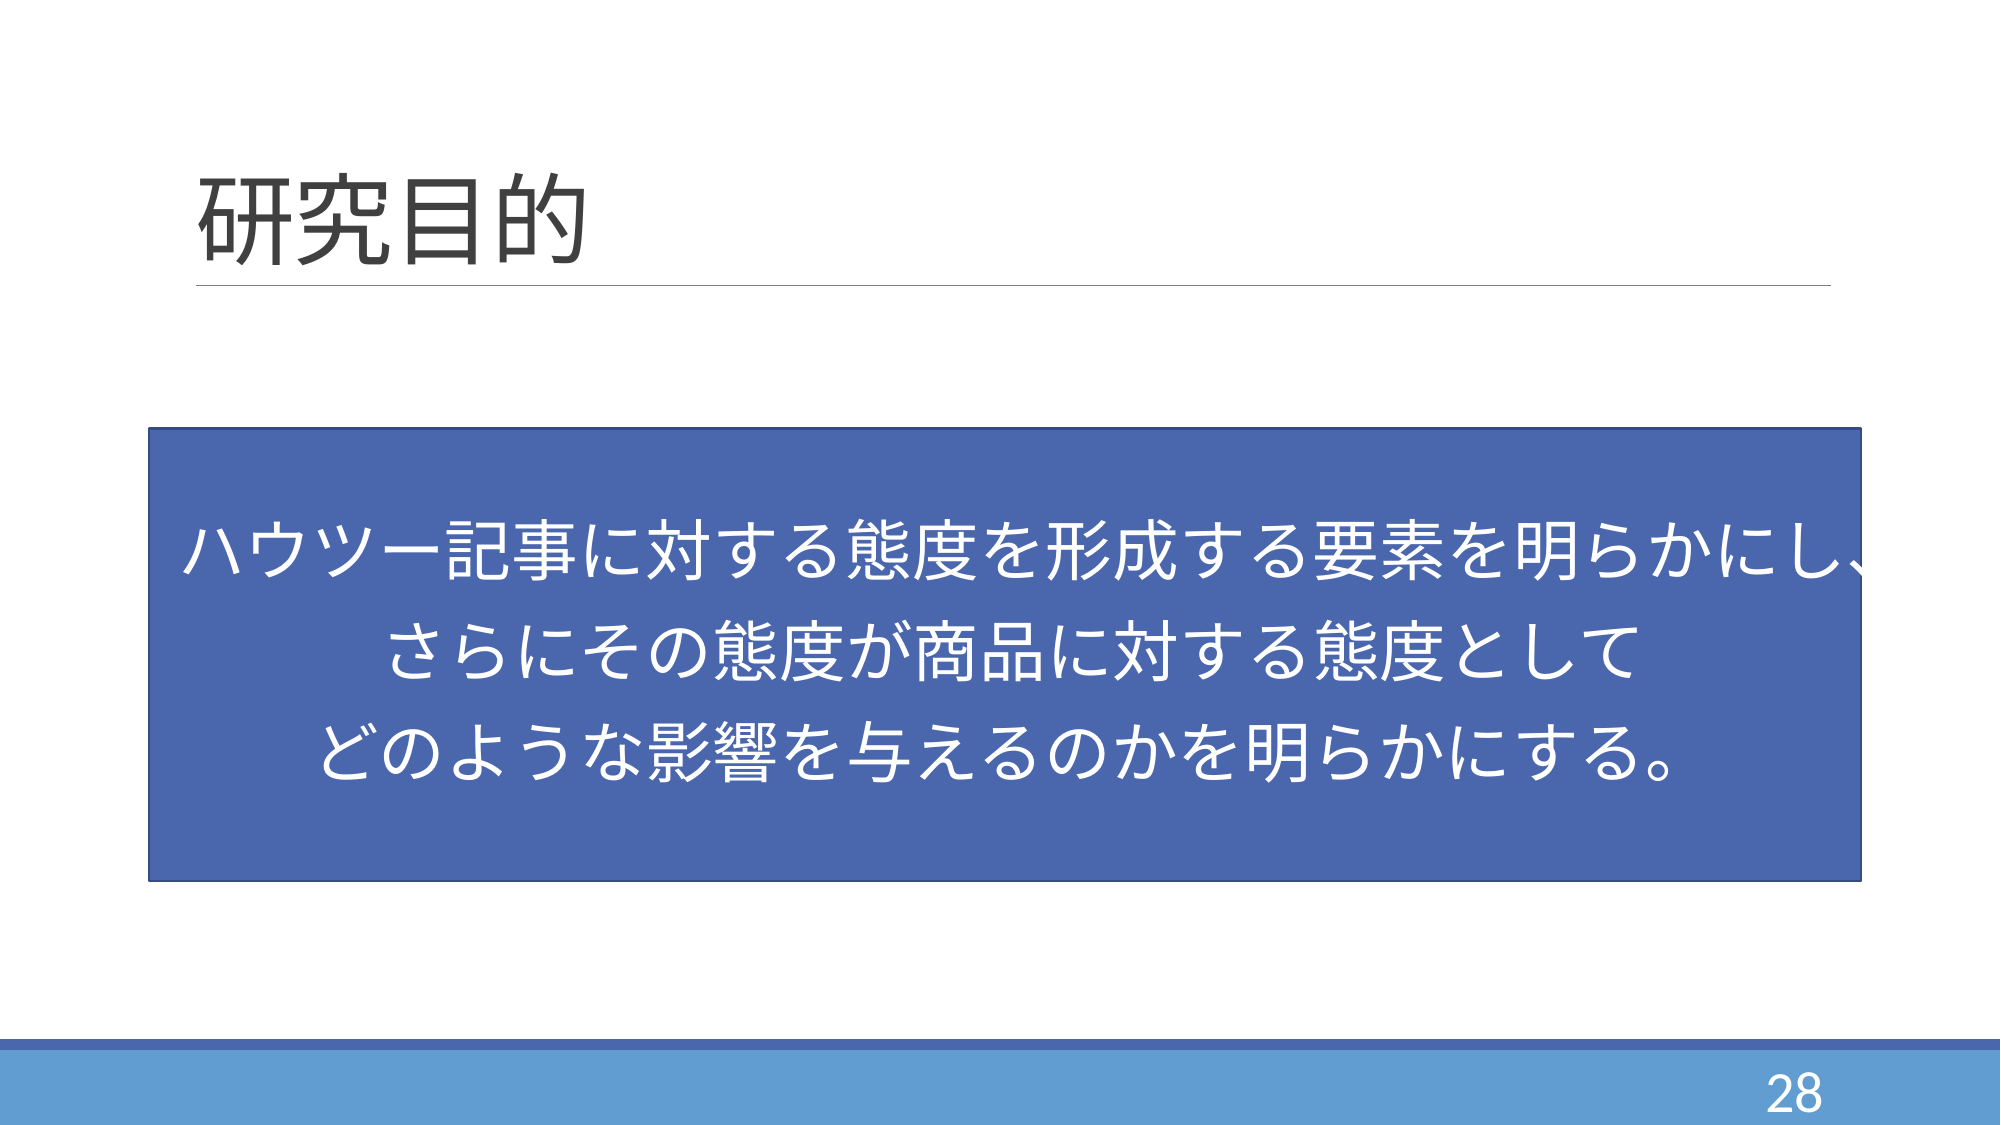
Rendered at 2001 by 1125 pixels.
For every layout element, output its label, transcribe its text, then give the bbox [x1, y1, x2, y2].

list ハウツー記事に対する態度を形成する要素を明らかにし、 さらにその態度が商品に対する態度として どのような影響を与えるのかを明らかにする。 [148, 427, 1862, 882]
title 研究目的 [180, 47, 1830, 285]
slide_number 28 [1624, 1059, 1840, 1120]
